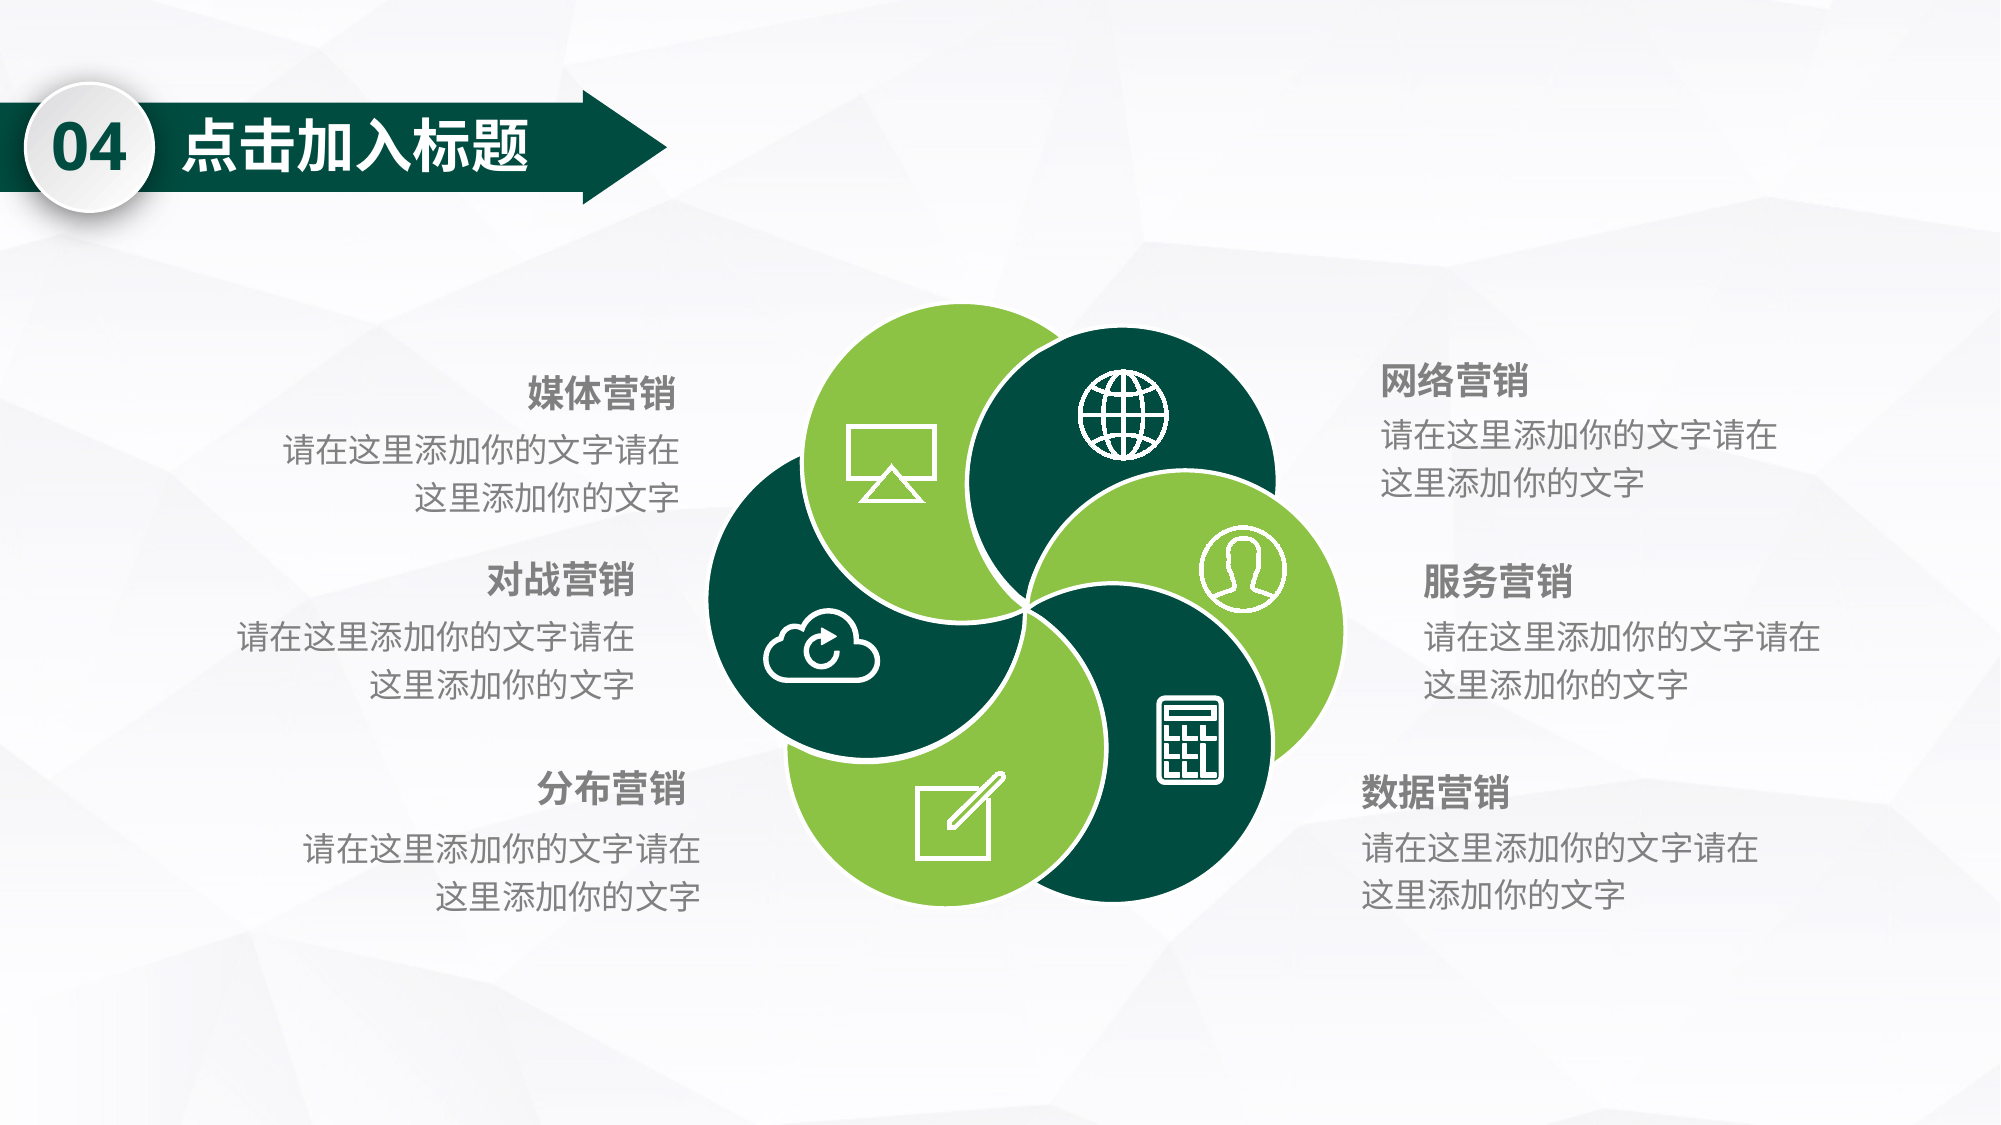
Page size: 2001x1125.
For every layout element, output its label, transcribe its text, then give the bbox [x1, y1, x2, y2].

text_box 请在这里添加你的文字请在这里添加你的文字 [264, 813, 717, 967]
text_box 请在这里添加你的文字请在这里添加你的文字 [243, 413, 696, 568]
text_box [705, 452, 1024, 761]
text_box 网络营销 [1365, 340, 1646, 425]
text_box 请在这里添加你的文字请在这里添加你的文字 [1365, 399, 1818, 554]
text_box [784, 607, 1108, 910]
text_box 请在这里添加你的文字请在这里添加你的文字 [198, 600, 651, 755]
text_box 请在这里添加你的文字请在这里添加你的文字 [1408, 600, 1862, 755]
text_box [915, 771, 1006, 861]
text_box [1199, 525, 1287, 613]
text_box [60, 82, 119, 89]
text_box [763, 608, 880, 683]
text_box [968, 324, 1279, 604]
text_box [59, 205, 120, 213]
text_box [800, 300, 1065, 624]
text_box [0, 89, 668, 205]
text_box 点击加入标题 [165, 101, 1329, 232]
text_box 对战营销 [471, 568, 669, 623]
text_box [1157, 696, 1224, 785]
text_box [1078, 369, 1169, 461]
text_box 请在这里添加你的文字请在这里添加你的文字 [1346, 811, 1799, 965]
text_box 分布营销 [521, 748, 704, 833]
picture [0, 0, 2001, 1125]
text_box [1026, 582, 1275, 906]
text_box 数据营销 [1346, 752, 1620, 837]
text_box [1025, 469, 1347, 767]
text_box 服务营销 [1408, 541, 1684, 626]
text_box 媒体营销 [512, 353, 712, 437]
text_box [846, 424, 937, 503]
